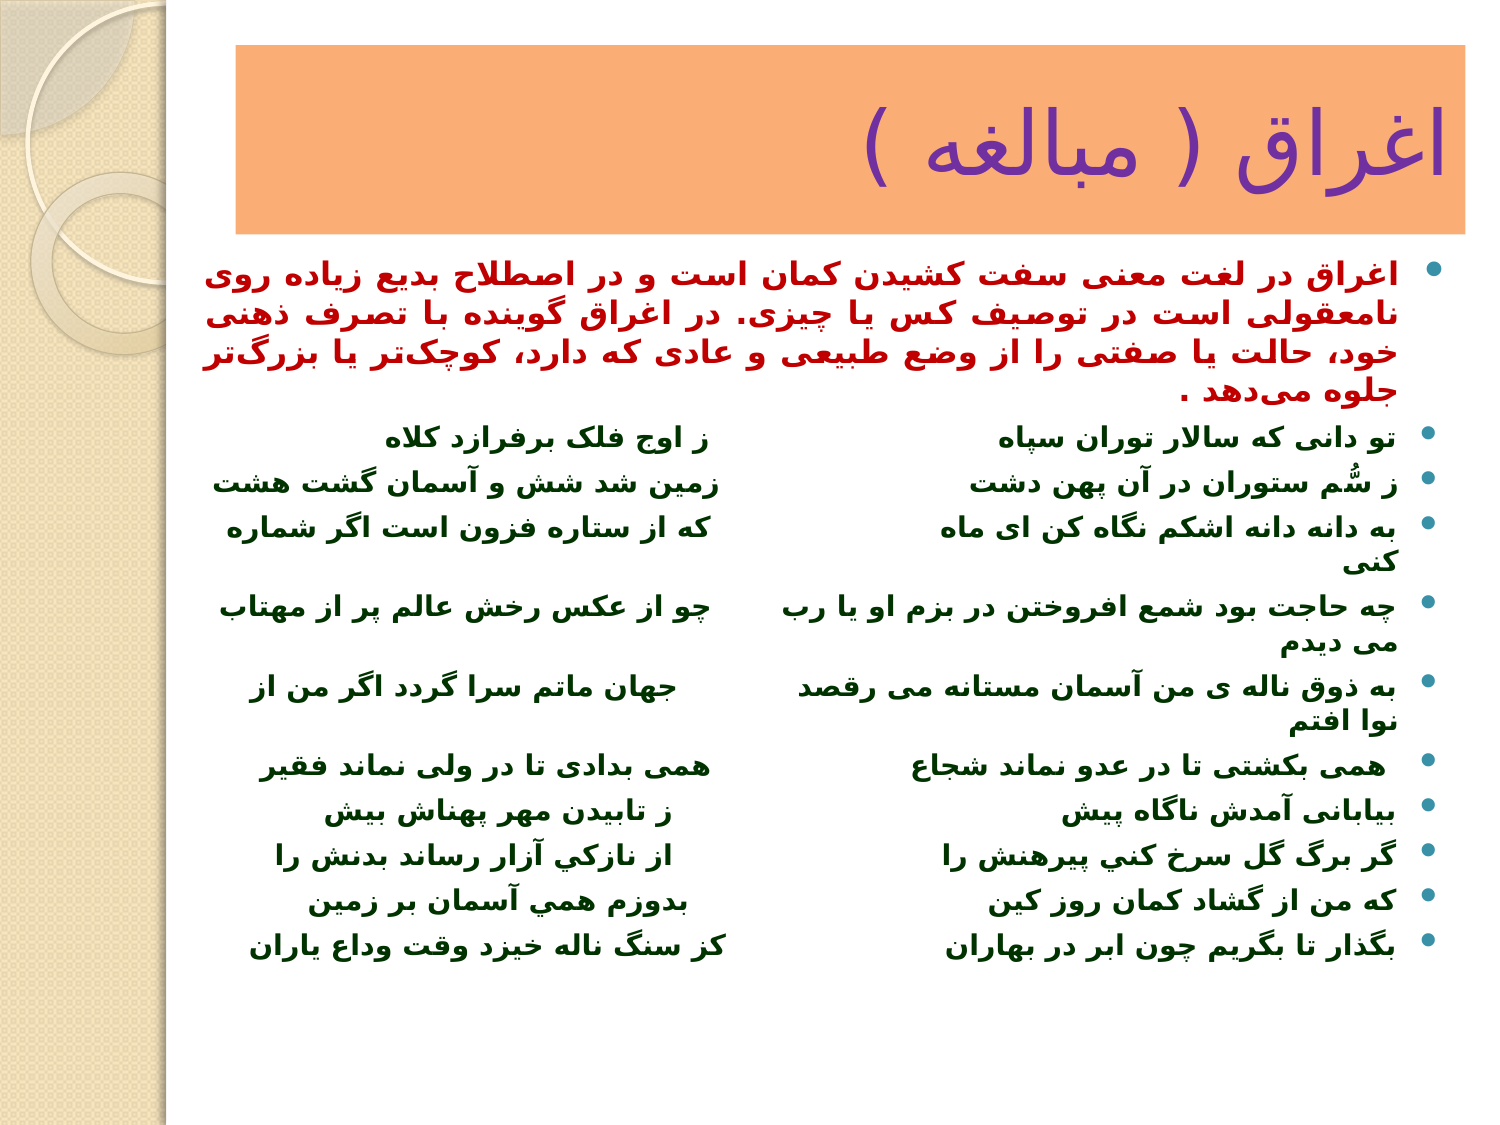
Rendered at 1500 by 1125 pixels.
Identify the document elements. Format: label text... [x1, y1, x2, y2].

list اغراق در لغت معنی سفت کشیدن کمان است و در اصطلاح بدیع زیاده روی نامعقولی است در توصیف کس یا چیزی. در اغراق گوینده با تصرف ذهنی خود، حالت یا صفتی را از وضع طبیعی و عادی که دارد، کوچک‌تر یا بزرگ‌تر جلوه می‌دهد . تو دانی که سالار توران سپاه ز اوج فلک برفرازد کلاه ز سُّم ستوران در آن پهن دشت زمین شد شش و آسمان گشت هشت به دانه دانه اشکم نگاه کن ای ماه که از ستاره فزون است اگر شماره کنی چه حاجت بود شمع افروختن در بزم او یا رب چو از عکس رخش عالم پر از مهتاب می دیدم به ذوق ناله ی من آسمان مستانه می رقصد جهان ماتم سرا گردد اگر من از نوا افتم همی بكشتی تا در عدو نماند شجاع همی بدادی تا در ولی نماند فقیر بیابانی آمدش ناگاه پیش ز تابیدن مهر پهناش بیش گر برگ گل سرخ كني پيرهنش را از نازكي آزار رساند بدنش را كه من از گشاد كمان روز كين بدوزم همي آسمان بر زمين بگذار تا بگريم چون ابر در بهاران كز سنگ ناله خيزد وقت وداع ياران [187, 246, 1466, 1025]
title اغراق ( مبالغه ) [235, 45, 1466, 235]
